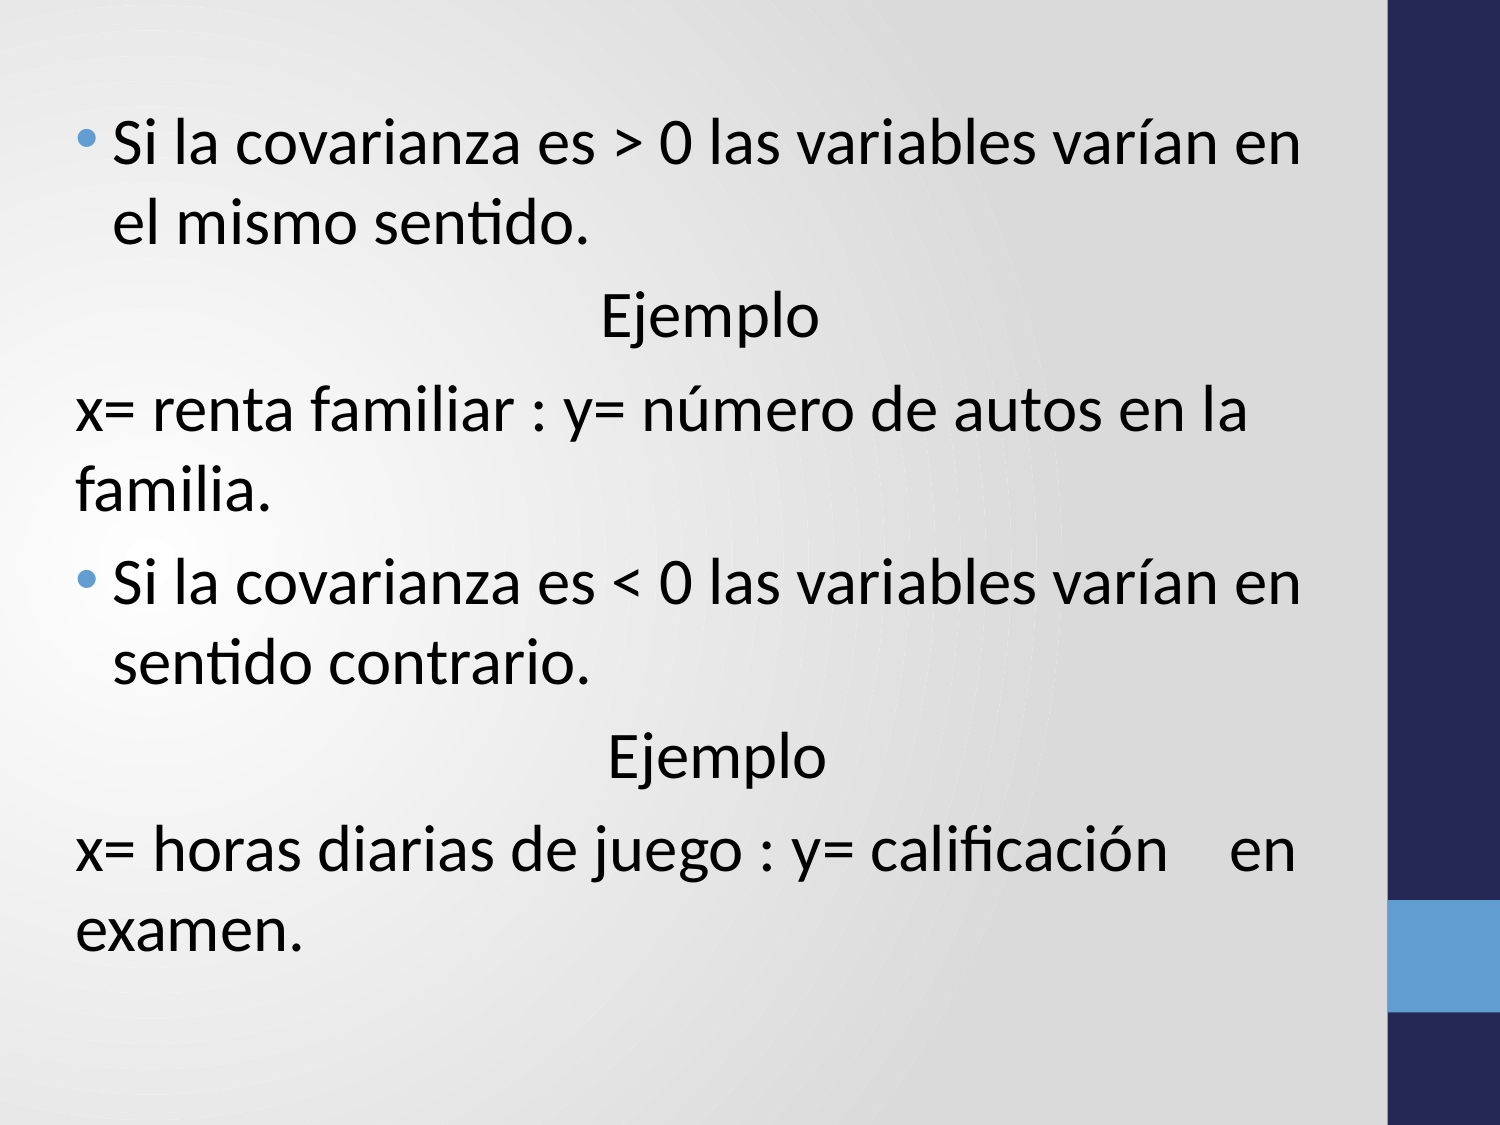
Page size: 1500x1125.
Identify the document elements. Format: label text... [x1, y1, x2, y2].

list Si la covarianza es > 0 las variables varían en el mismo sentido. Ejemplo x= renta familiar : y= número de autos en la familia. Si la covarianza es < 0 las variables varían en sentido contrario. Ejemplo x= horas diarias de juego : y= calificación en examen. [41, 90, 1377, 1050]
